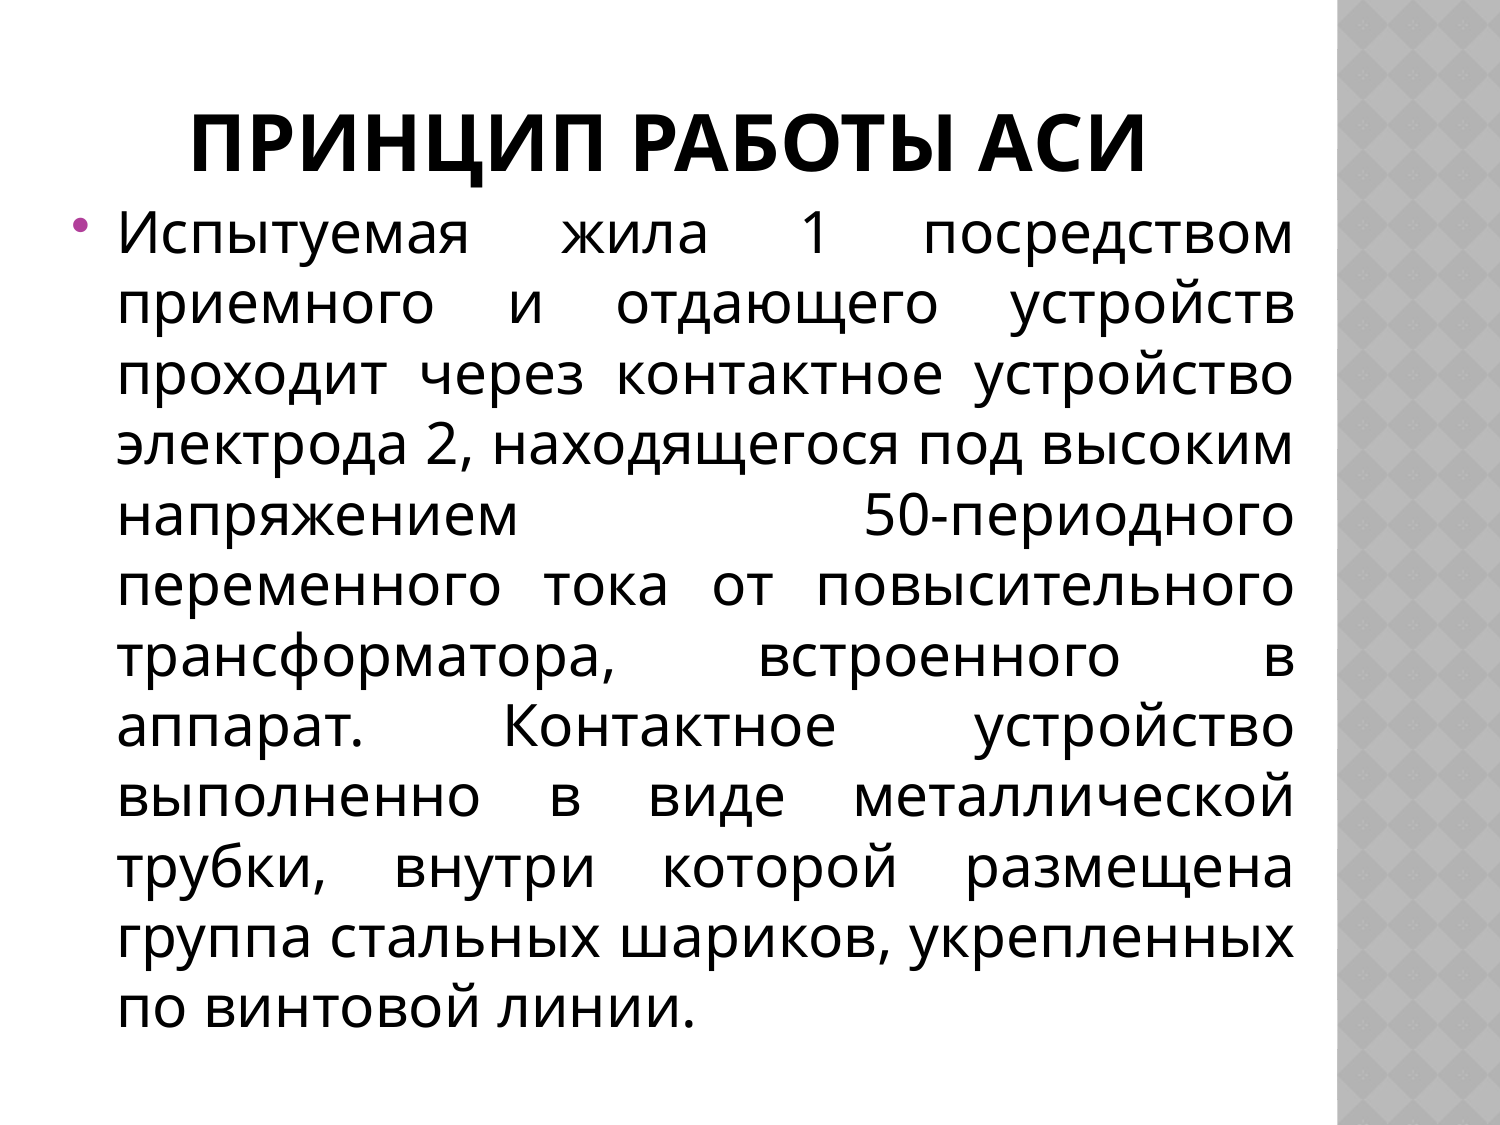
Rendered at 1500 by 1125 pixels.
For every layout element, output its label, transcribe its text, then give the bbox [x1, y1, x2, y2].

list Испытуемая жила 1 посредством приемного и отдающего устройств проходит через контактное устройство электрода 2, находящегося под высоким напряжением 50-периодного переменного тока от повысительного трансформатора, встроенного в аппарат. Контактное устройство выполненно в виде металлической трубки, внутри которой размещена группа стальных шариков, укрепленных по винтовой линии. [58, 187, 1313, 1059]
title Принцип работы АСИ [75, 52, 1263, 187]
